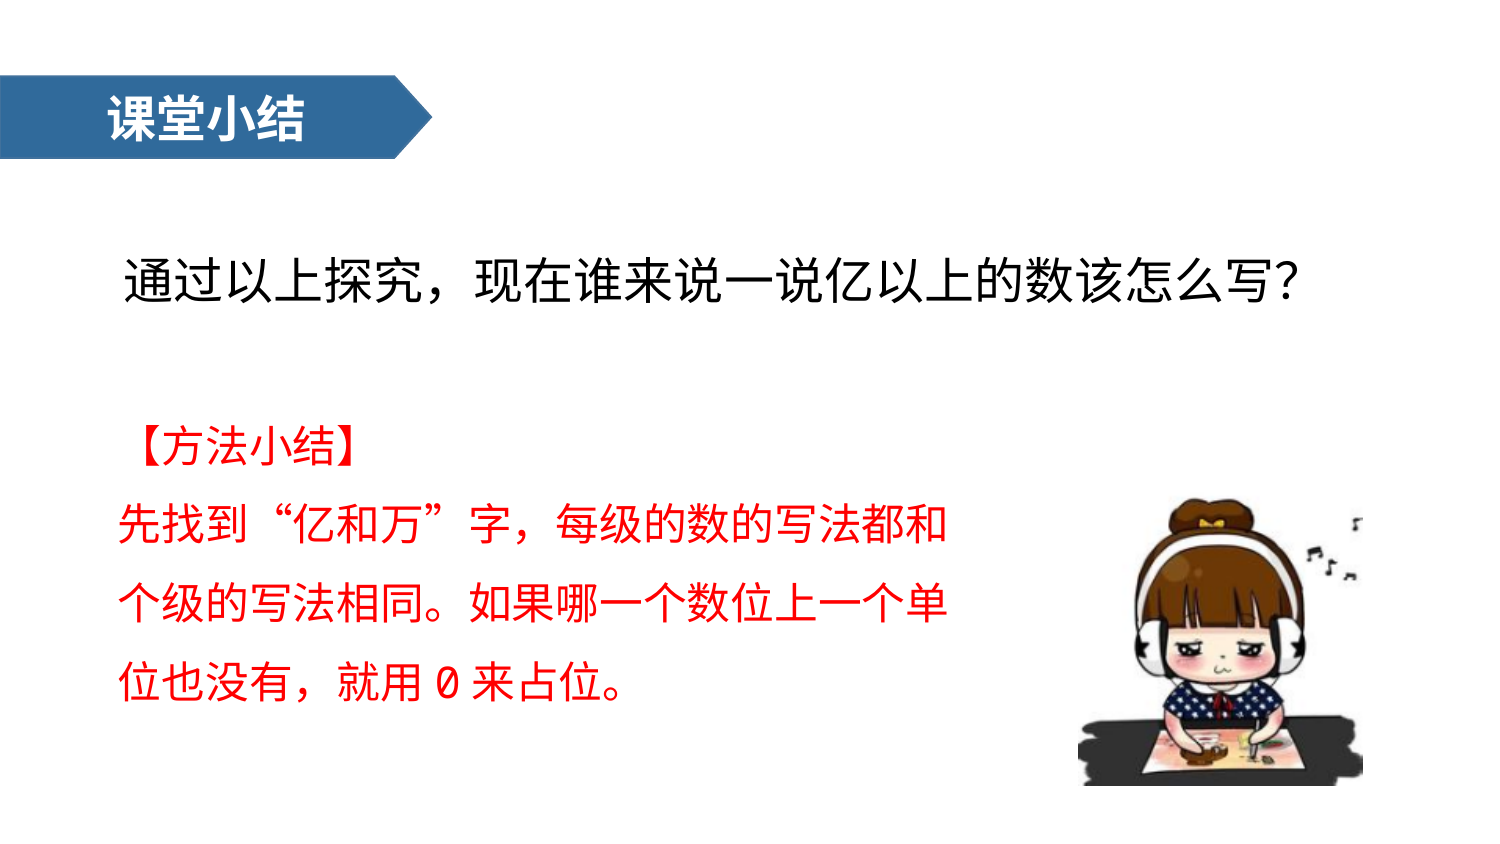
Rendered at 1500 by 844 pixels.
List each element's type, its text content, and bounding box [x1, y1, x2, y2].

text_box 通过以上探究，现在谁来说一说亿以上的数该怎么写？ [112, 243, 1336, 315]
text_box 【方法小结】 先找到“亿和万”字，每级的数的写法都和个级的写法相同。如果哪一个数位上一个单位也没有，就用0来占位。 [106, 386, 988, 713]
picture [1078, 474, 1364, 787]
text_box 课堂小结 [0, 76, 432, 158]
